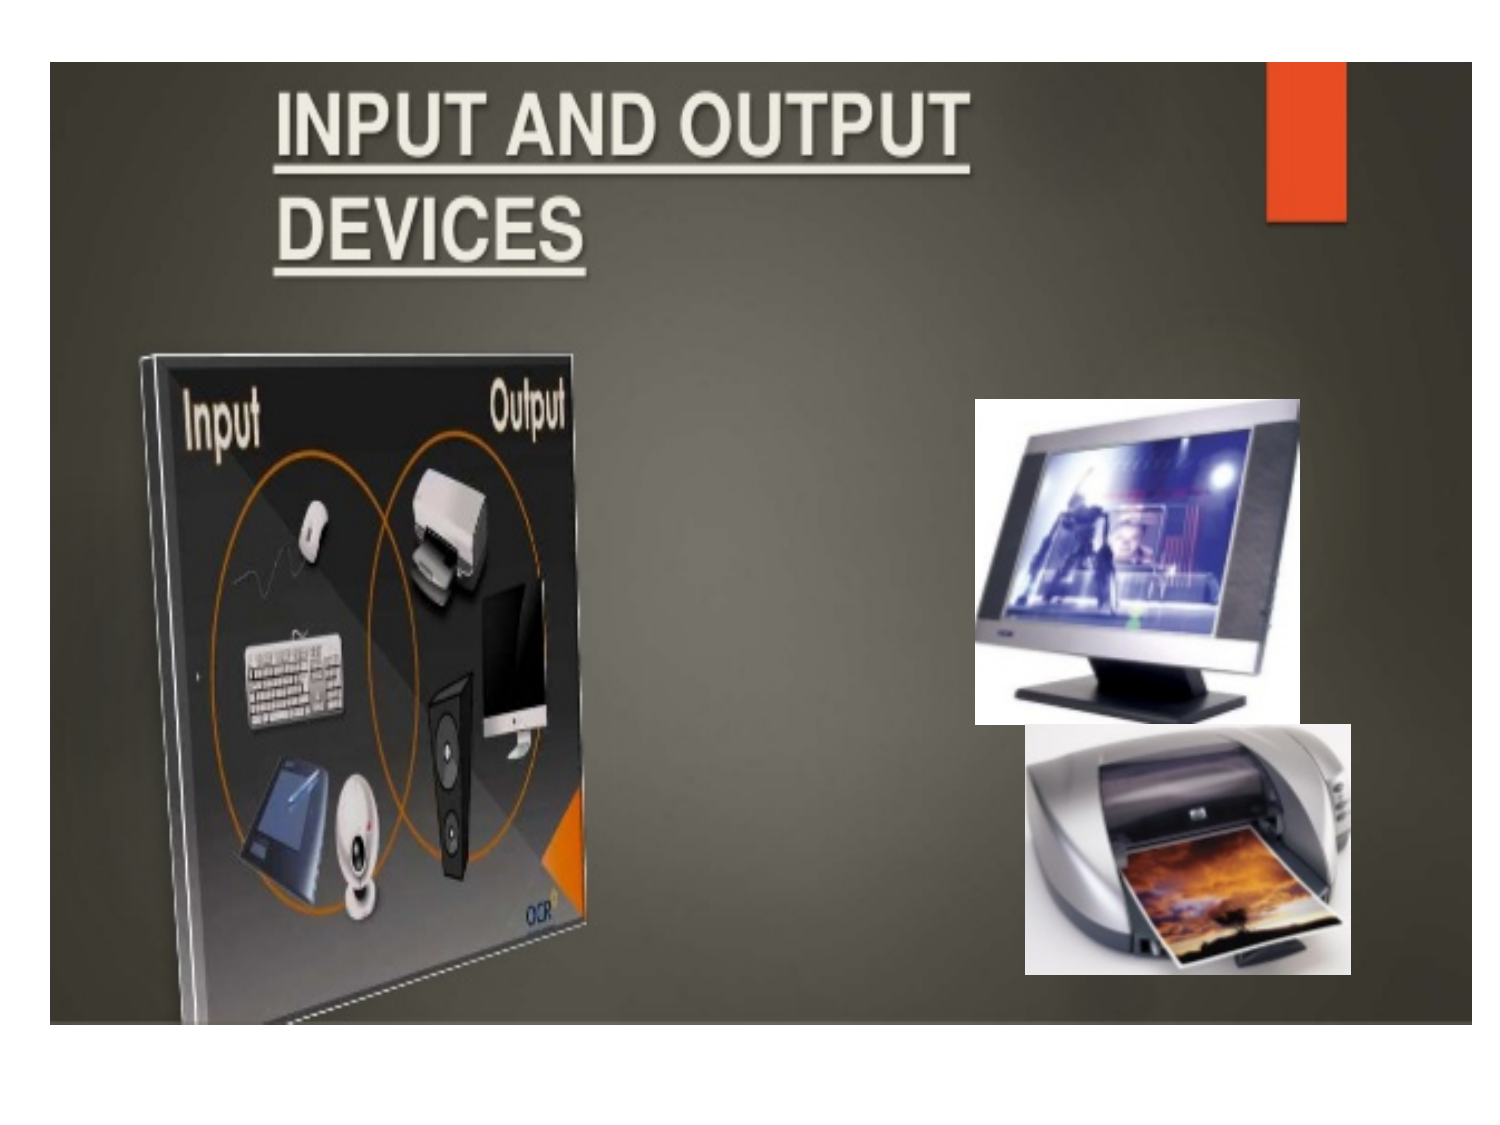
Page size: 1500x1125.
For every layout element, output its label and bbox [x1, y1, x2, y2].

picture [49, 62, 1472, 1026]
